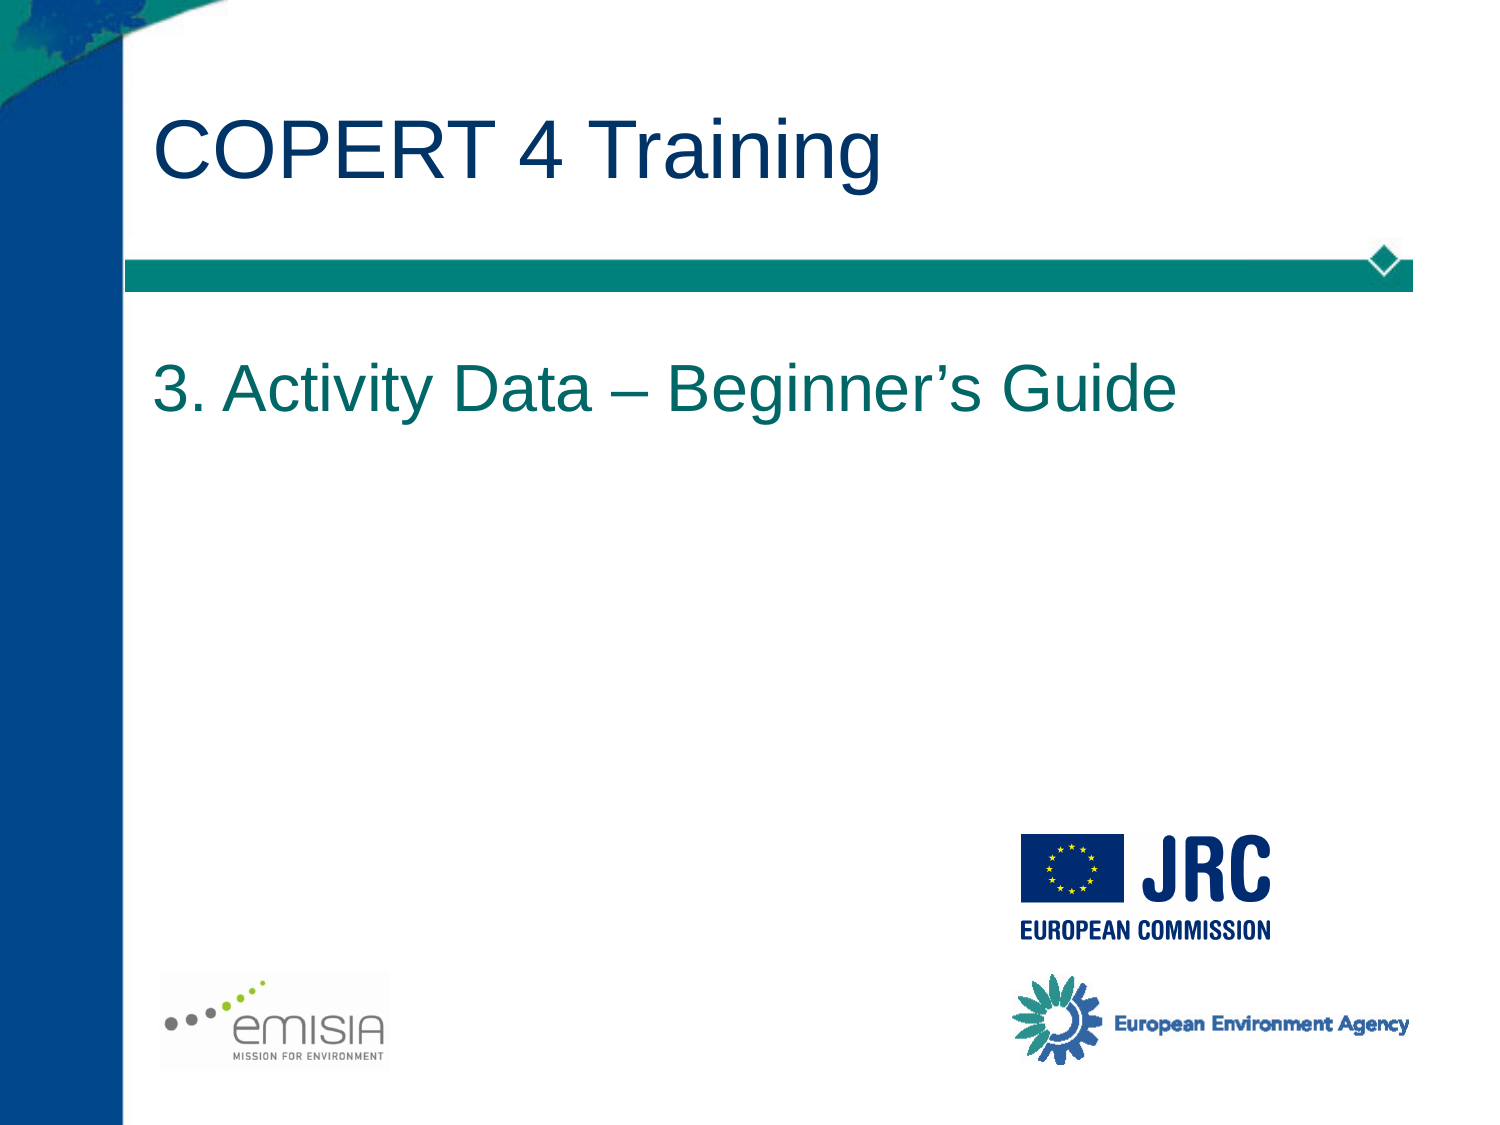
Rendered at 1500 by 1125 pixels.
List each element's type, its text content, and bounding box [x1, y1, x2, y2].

subtitle 3. Activity Data – Beginner’s Guide [137, 337, 1413, 626]
title COPERT 4 Training [137, 87, 1413, 224]
picture [1021, 833, 1270, 940]
picture [1012, 974, 1409, 1065]
picture [0, 0, 1413, 1125]
